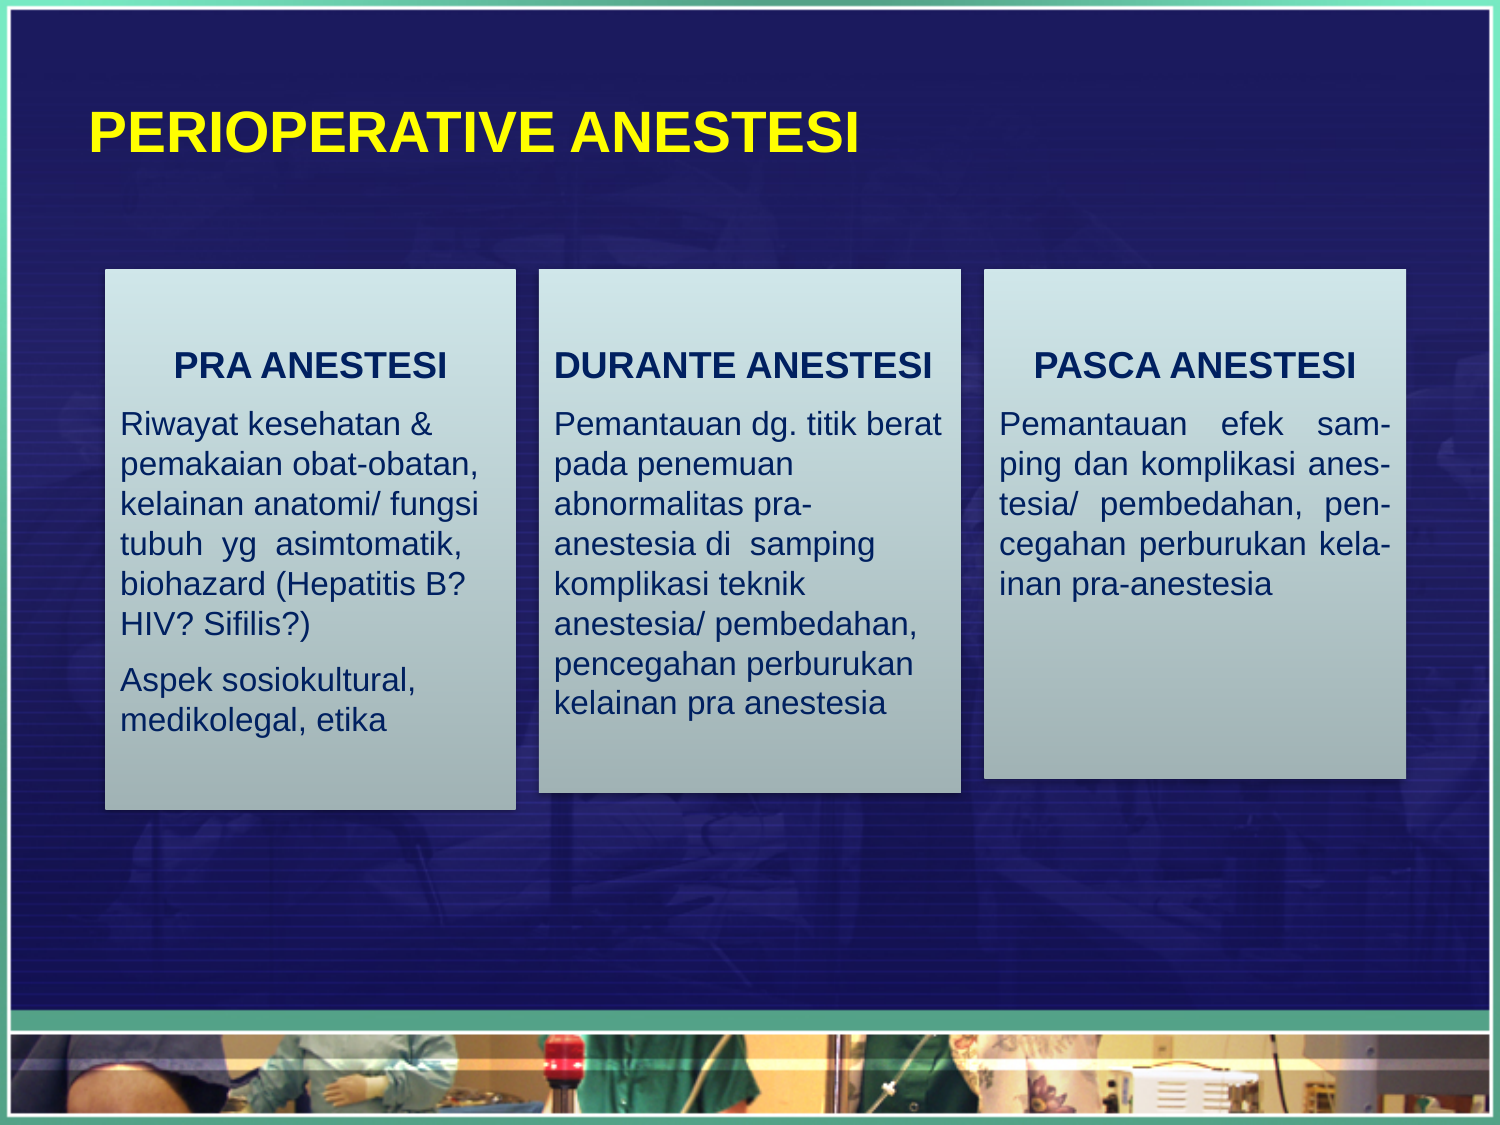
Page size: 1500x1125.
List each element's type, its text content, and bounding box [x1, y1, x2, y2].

picture [0, 0, 1500, 1125]
text_box PASCA ANESTESI Pemantauan efek sam-ping dan komplikasi anes-tesia/ pembedahan, pen-cegahan perburukan kela-inan pra-anestesia [984, 269, 1407, 779]
text_box PERIOPERATIVE ANESTESI [21, 56, 928, 201]
text_box PRA ANESTESI Riwayat kesehatan & pemakaian obat-obatan, kelainan anatomi/ fungsi tubuh yg asimtomatik, biohazard (Hepatitis B? HIV? Sifilis?) Aspek sosiokultural, medikolegal, etika [105, 269, 516, 810]
text_box DURANTE ANESTESI Pemantauan dg. titik berat pada penemuan abnormalitas pra-anestesia di samping komplikasi teknik anestesia/ pembedahan, pencegahan perburukan kelainan pra anestesia [538, 269, 961, 793]
